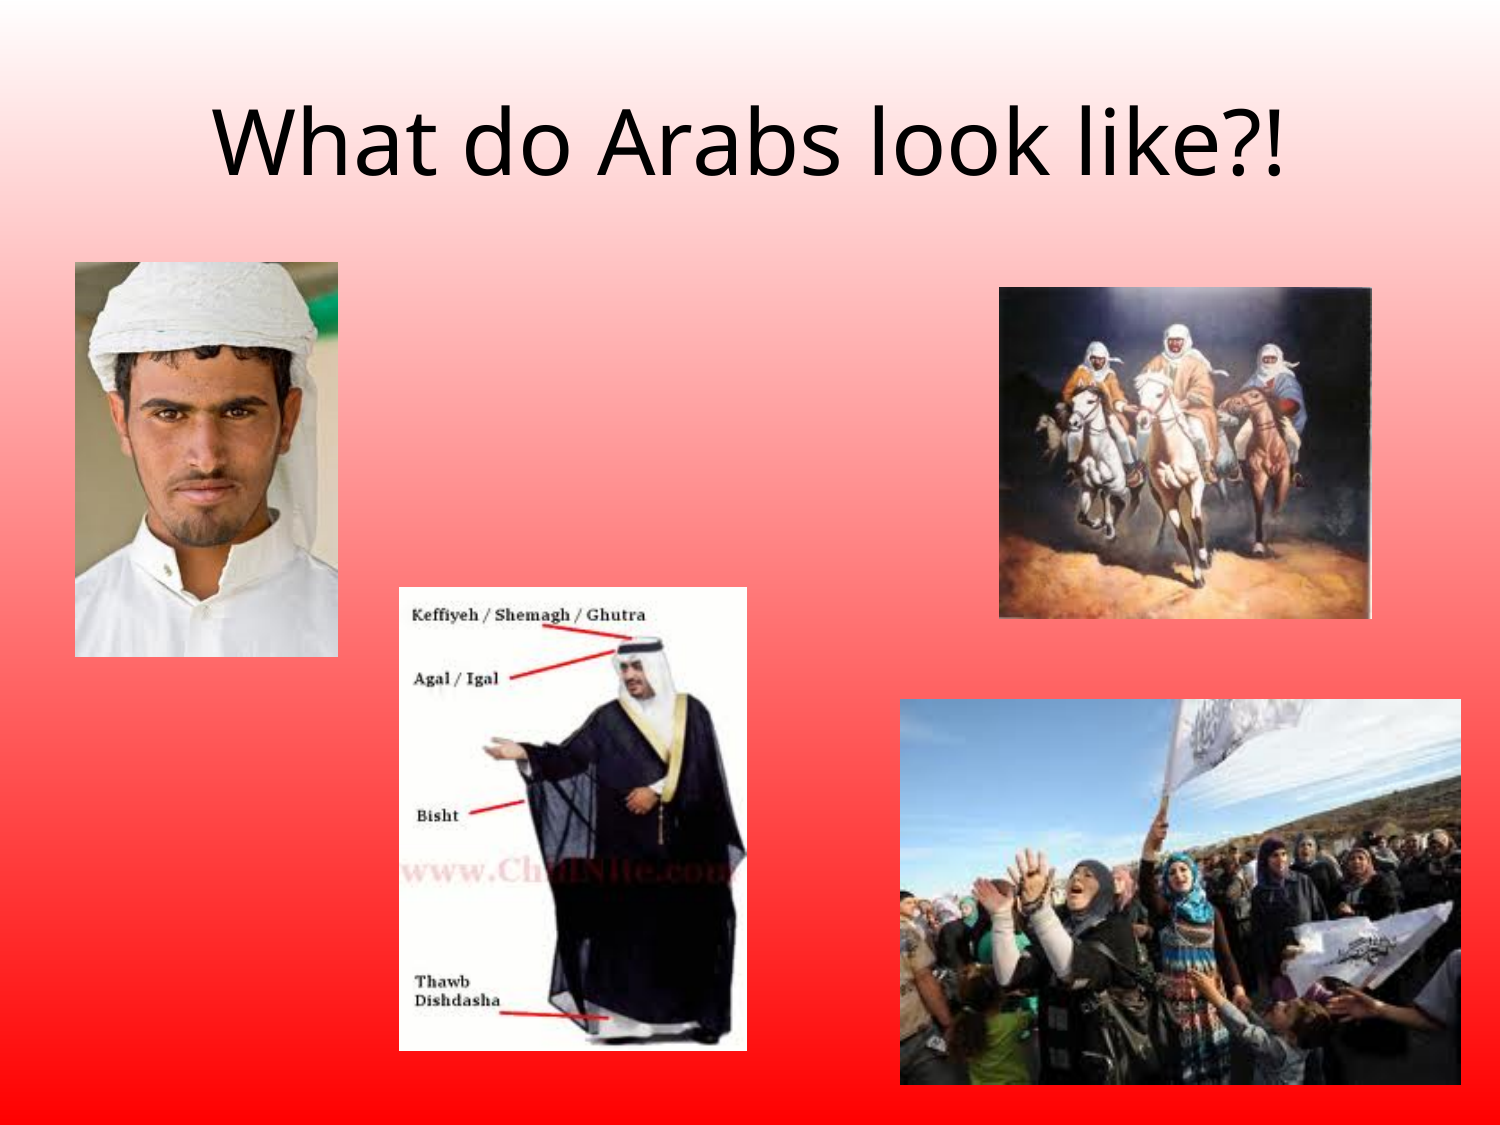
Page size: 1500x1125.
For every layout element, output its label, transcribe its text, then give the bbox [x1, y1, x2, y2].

picture [899, 699, 1462, 1086]
picture [399, 587, 748, 1051]
picture [74, 262, 338, 658]
picture [999, 287, 1373, 619]
title What do Arabs look like?! [75, 45, 1425, 233]
